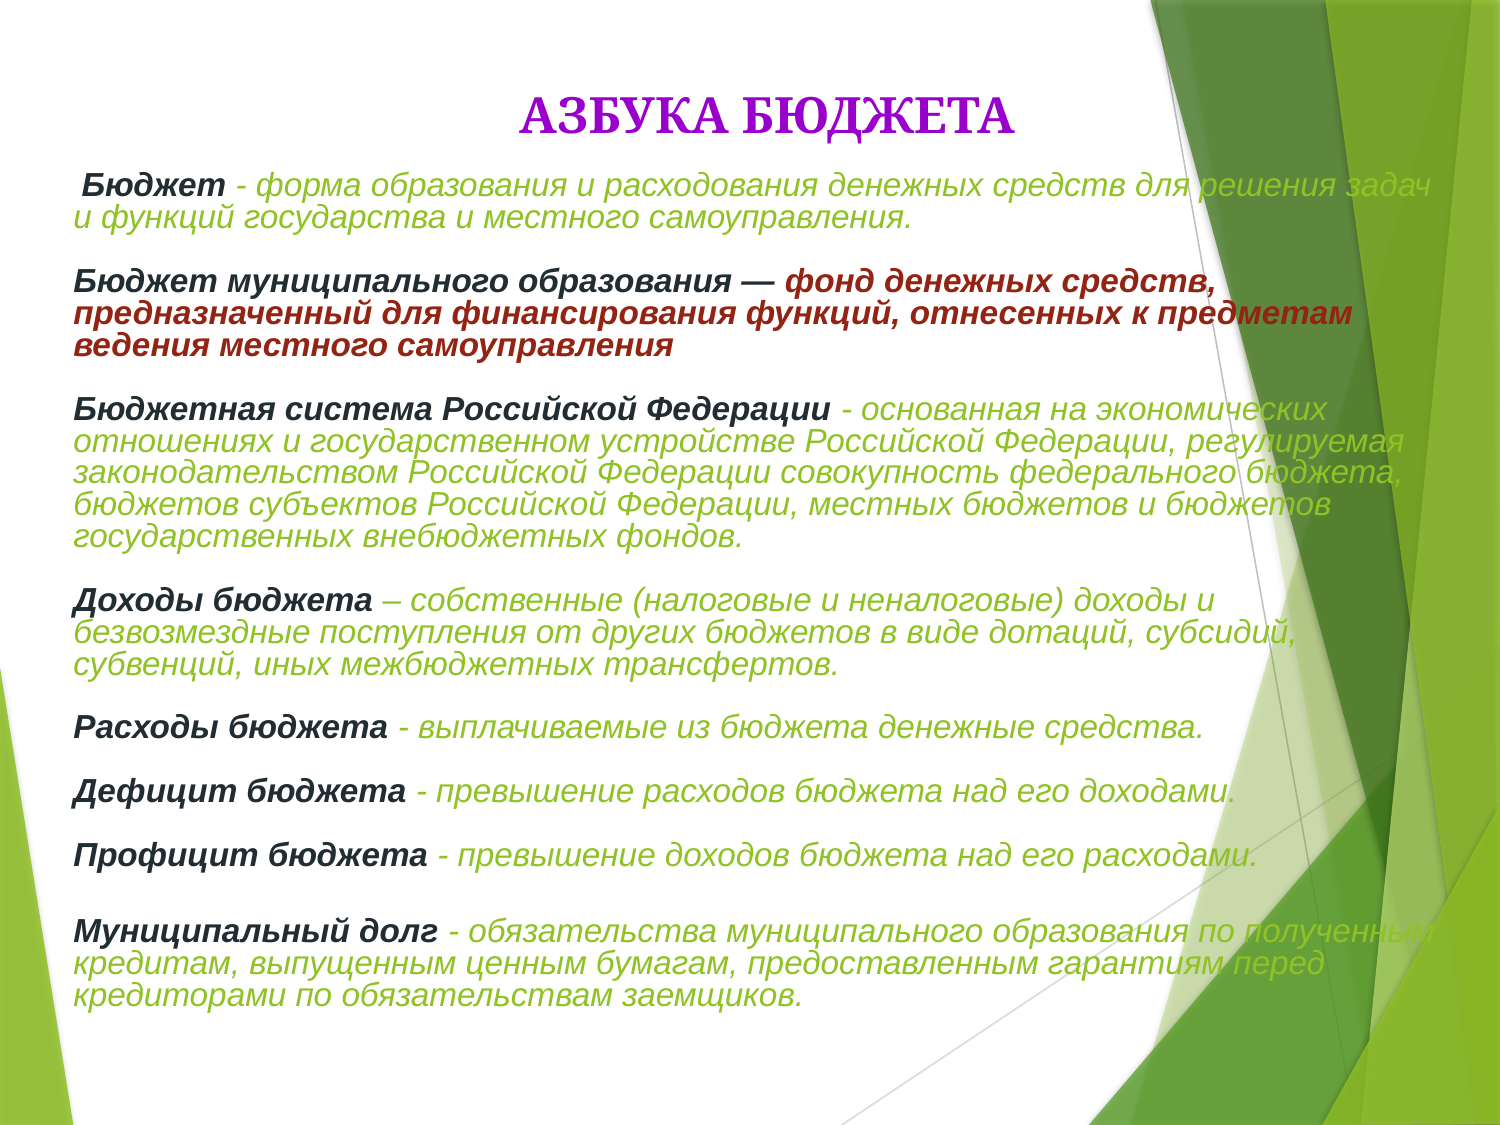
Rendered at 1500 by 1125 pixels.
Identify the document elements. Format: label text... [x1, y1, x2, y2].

text_box Бюджет - форма образования и расходования денежных средств для решения задач и функций государства и местного самоуправления. Бюджет муниципального образования — фонд денежных средств, предназначенный для финансирования функций, отнесенных к предметам ведения местного самоуправления Бюджетная система Российской Федерации - основанная на экономических отношениях и государственном устройстве Российской Федерации, регулируемая законодательством Российской Федерации совокупность федерального бюджета, бюджетов субъектов Российской Федерации, местных бюджетов и бюджетов государственных внебюджетных фондов. Доходы бюджета – собственные (налоговые и неналоговые) доходы и безвозмездные поступления от других бюджетов в виде дотаций, субсидий, субвенций, иных межбюджетных трансфертов. Расходы бюджета - выплачиваемые из бюджета денежные средства. Дефицит бюджета - превышение расходов бюджета над его доходами. Профицит бюджета - превышение доходов бюджета над его расходами. Муниципальный долг - обязательства муниципального образования по полученным кредитам, выпущенным ценным бумагам, предоставленным гарантиям перед кредиторами по обязательствам заемщиков. [58, 163, 1465, 1021]
text_box АЗБУКА БЮДЖЕТА [93, 0, 1442, 47]
